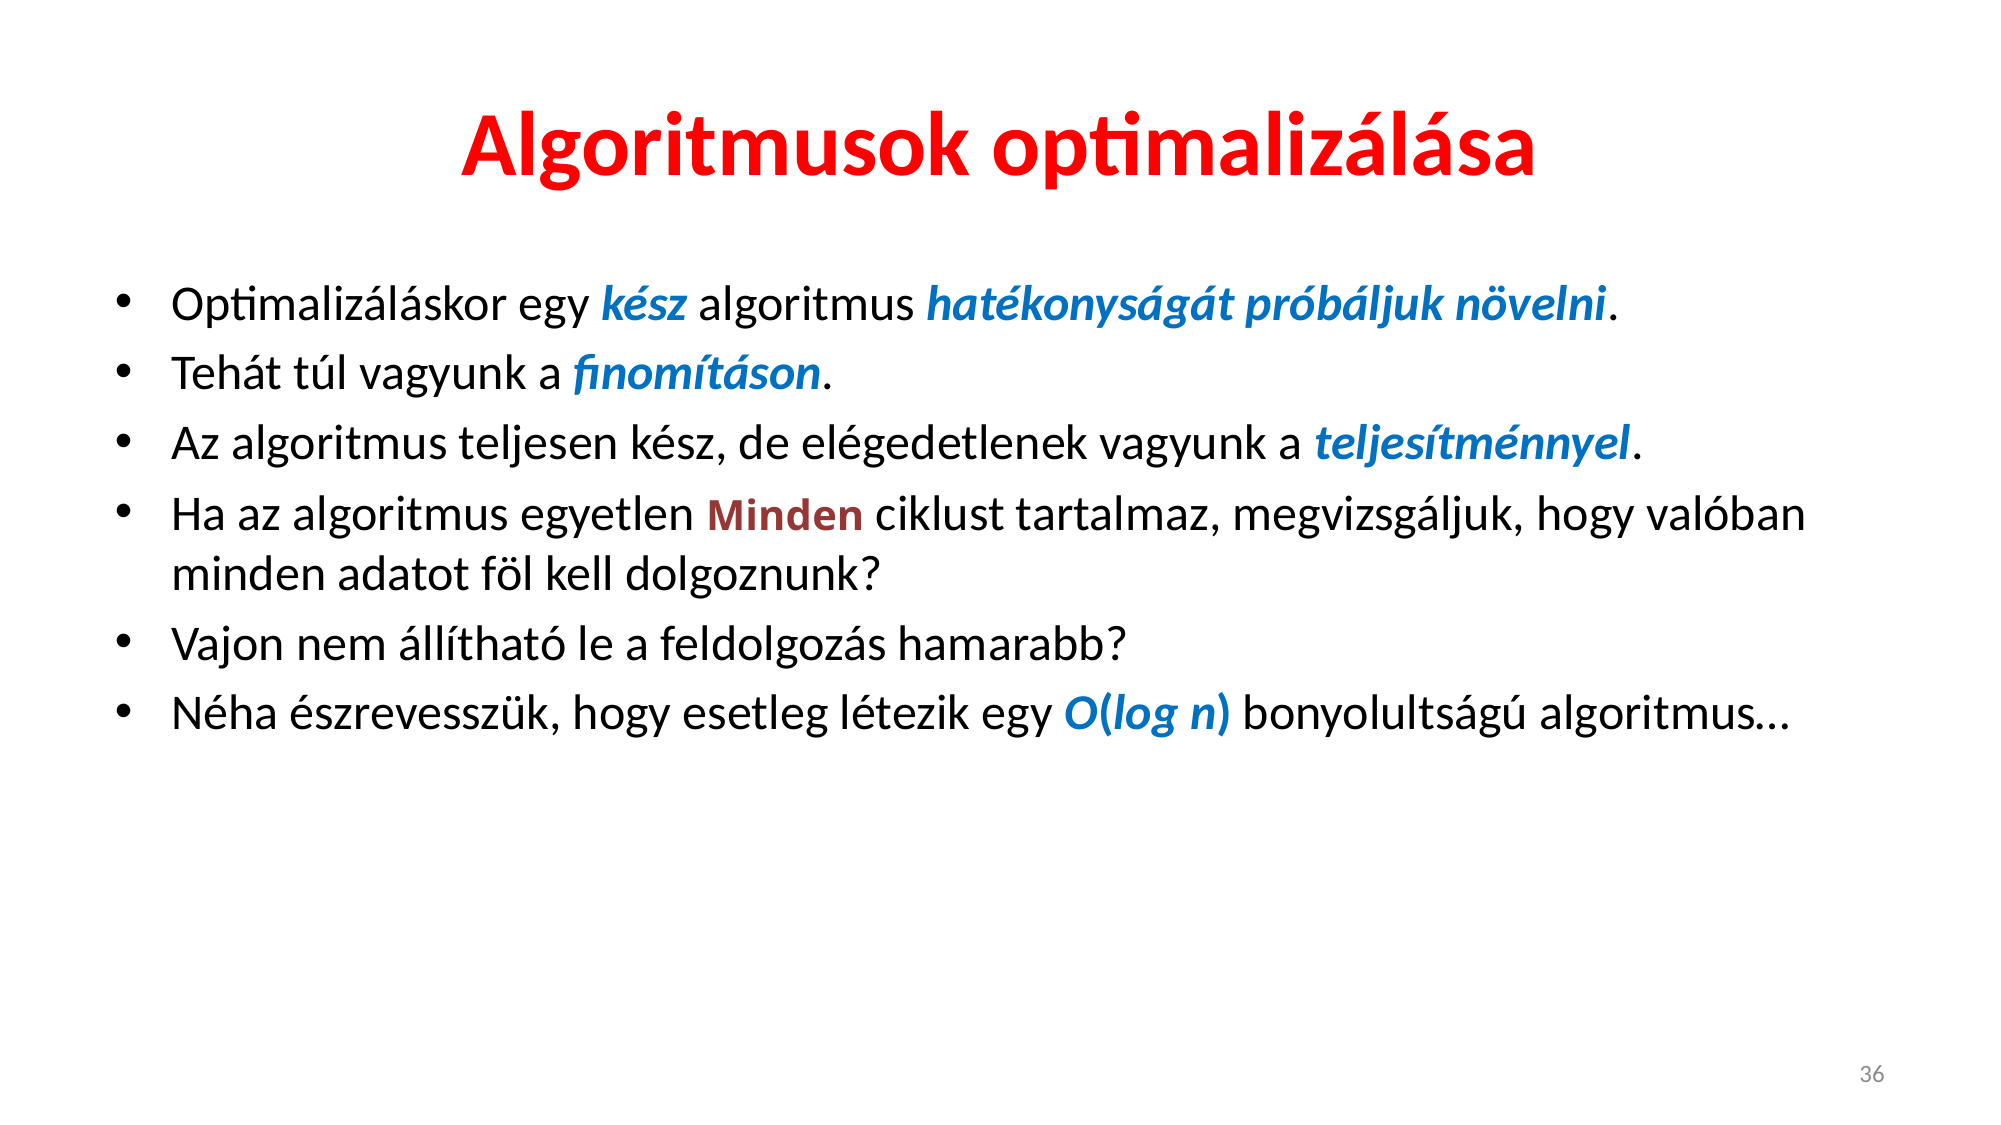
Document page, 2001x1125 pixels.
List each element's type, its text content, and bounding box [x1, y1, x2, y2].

list Optimalizáláskor egy kész algoritmus hatékonyságát próbáljuk növelni. Tehát túl vagyunk a finomításon. Az algoritmus teljesen kész, de elégedetlenek vagyunk a teljesítménnyel. Ha az algoritmus egyetlen Minden ciklust tartalmaz, megvizsgáljuk, hogy valóban minden adatot föl kell dolgoznunk? Vajon nem állítható le a feldolgozás hamarabb? Néha észrevesszük, hogy esetleg létezik egy O(log n) bonyolultságú algoritmus… [99, 262, 1900, 1005]
title Algoritmusok optimalizálása [99, 45, 1900, 233]
slide_number 36 [1433, 1042, 1900, 1103]
